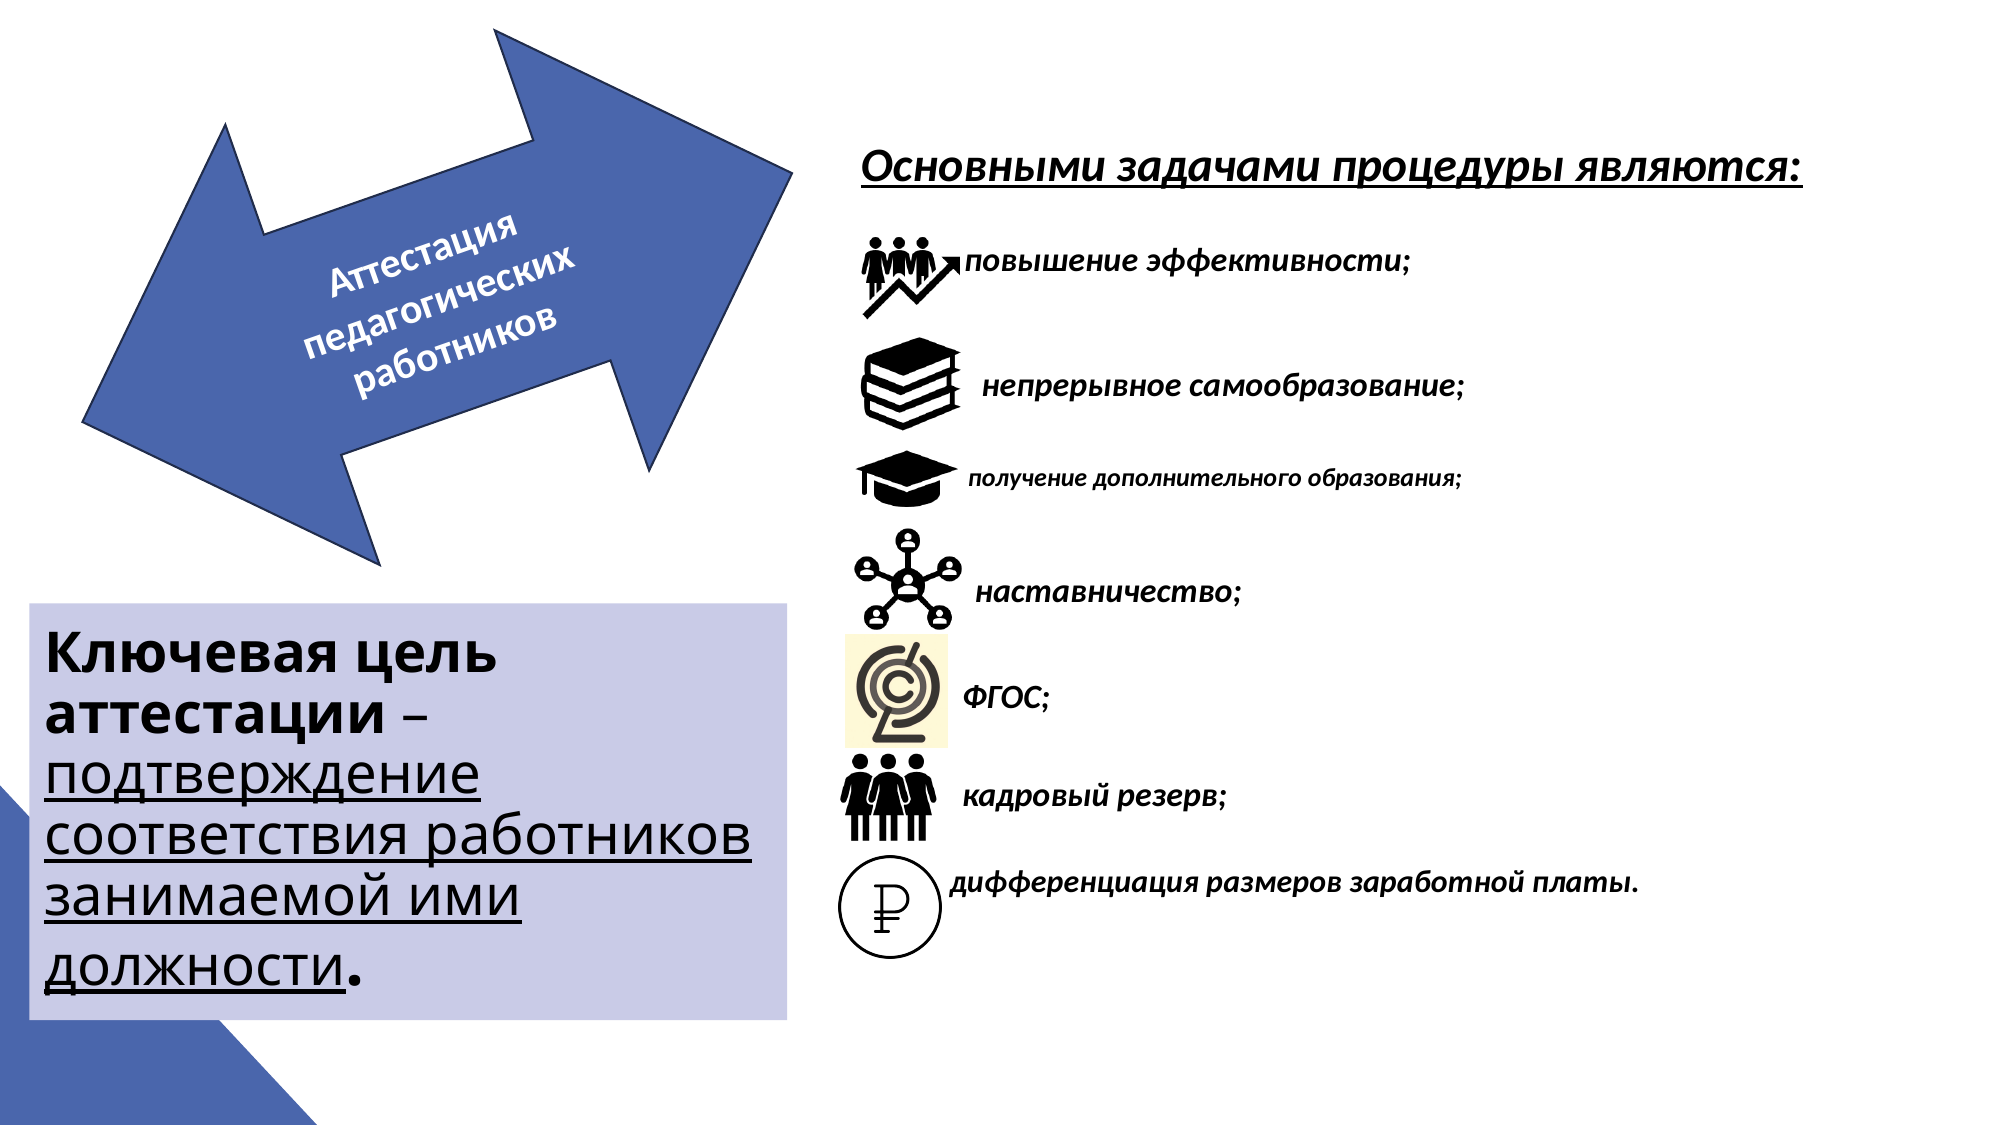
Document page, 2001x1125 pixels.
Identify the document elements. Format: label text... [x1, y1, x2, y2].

text_box непрерывное самообразование; [966, 346, 2000, 448]
text_box наставничество; [959, 553, 2000, 654]
text_box дифференциация размеров заработной платы. [934, 845, 1894, 942]
list Основными задачами процедуры являются: [845, 132, 2000, 245]
picture [838, 855, 942, 959]
title Ключевая цель аттестации – подтверждение соответствия работников занимаемой ими должности. [29, 603, 788, 1021]
text_box повышение эффективности; [967, 222, 2000, 323]
text_box Аттестация педагогических работников [81, 28, 794, 567]
text_box кадровый резерв; [947, 756, 2000, 858]
text_box получение дополнительного образования; [963, 446, 1971, 528]
picture [834, 219, 975, 852]
text_box ФГОС; [947, 658, 2000, 756]
